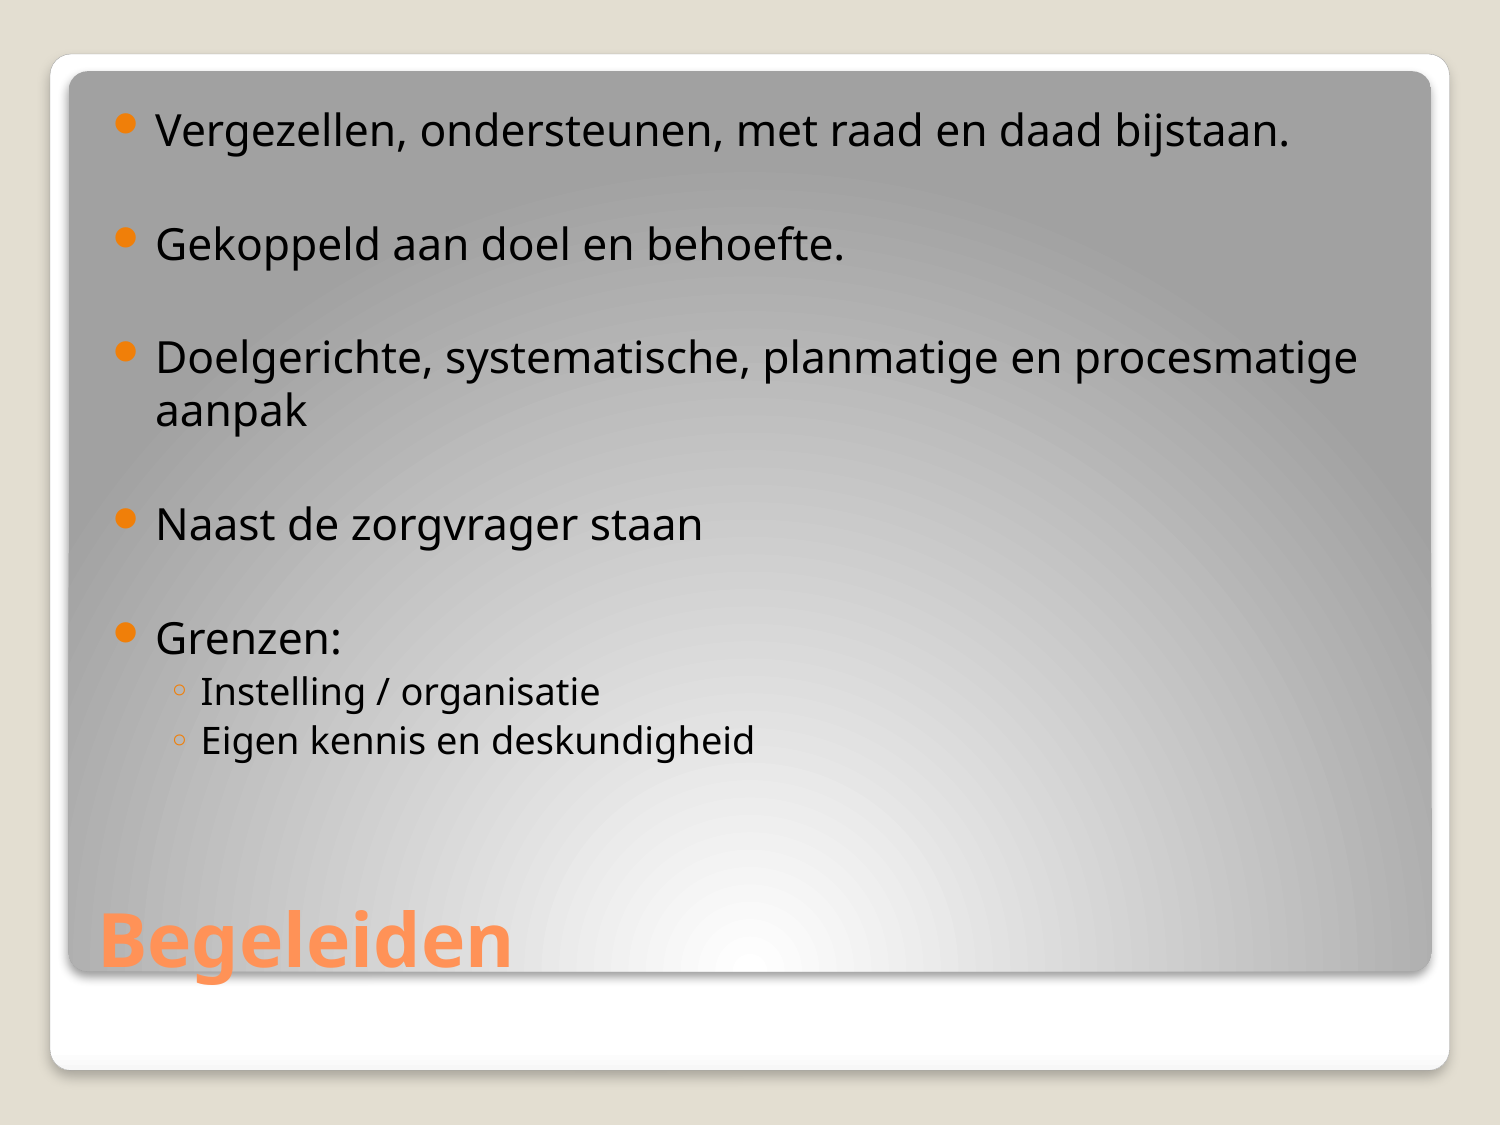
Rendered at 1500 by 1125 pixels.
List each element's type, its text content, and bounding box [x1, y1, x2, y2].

list Vergezellen, ondersteunen, met raad en daad bijstaan. Gekoppeld aan doel en behoefte. Doelgerichte, systematische, planmatige en procesmatige aanpak Naast de zorgvrager staan Grenzen: Instelling / organisatie Eigen kennis en deskundigheid [82, 86, 1425, 774]
title Begeleiden [82, 817, 1425, 990]
